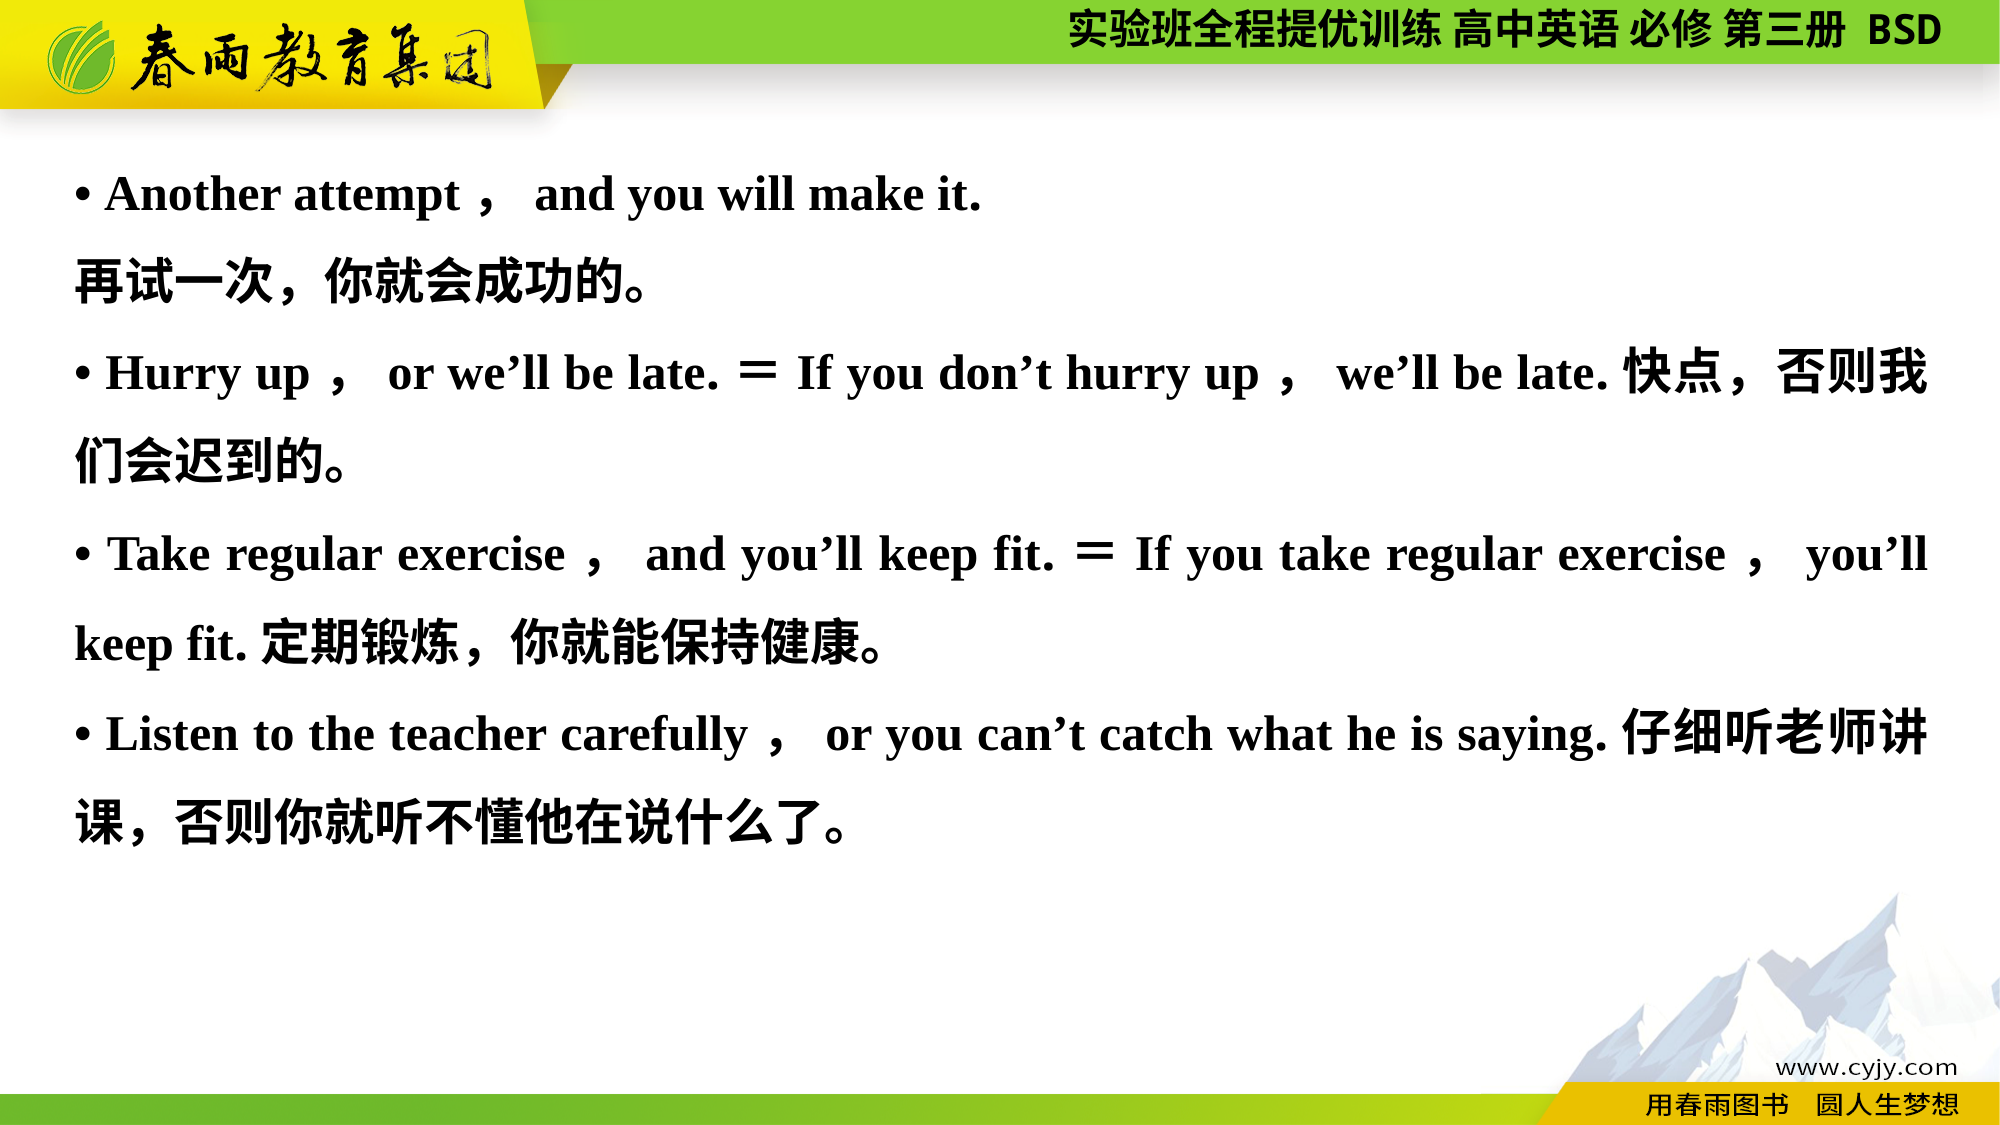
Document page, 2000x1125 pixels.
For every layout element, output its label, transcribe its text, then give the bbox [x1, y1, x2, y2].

list • Another attempt，and you will make it. 再试一次，你就会成功的。 • Hurry up，or we’ll be late.＝If you don’t hurry up，we’ll be late.快点，否则我们会迟到的。 • Take regular exercise，and you’ll keep fit.＝If you take regular exercise，you’ll keep fit.定期锻炼，你就能保持健康。 • Listen to the teacher carefully，or you can’t catch what he is saying.仔细听老师讲课，否则你就听不懂他在说什么了。 [59, 122, 1944, 854]
picture [0, 0, 2000, 1125]
